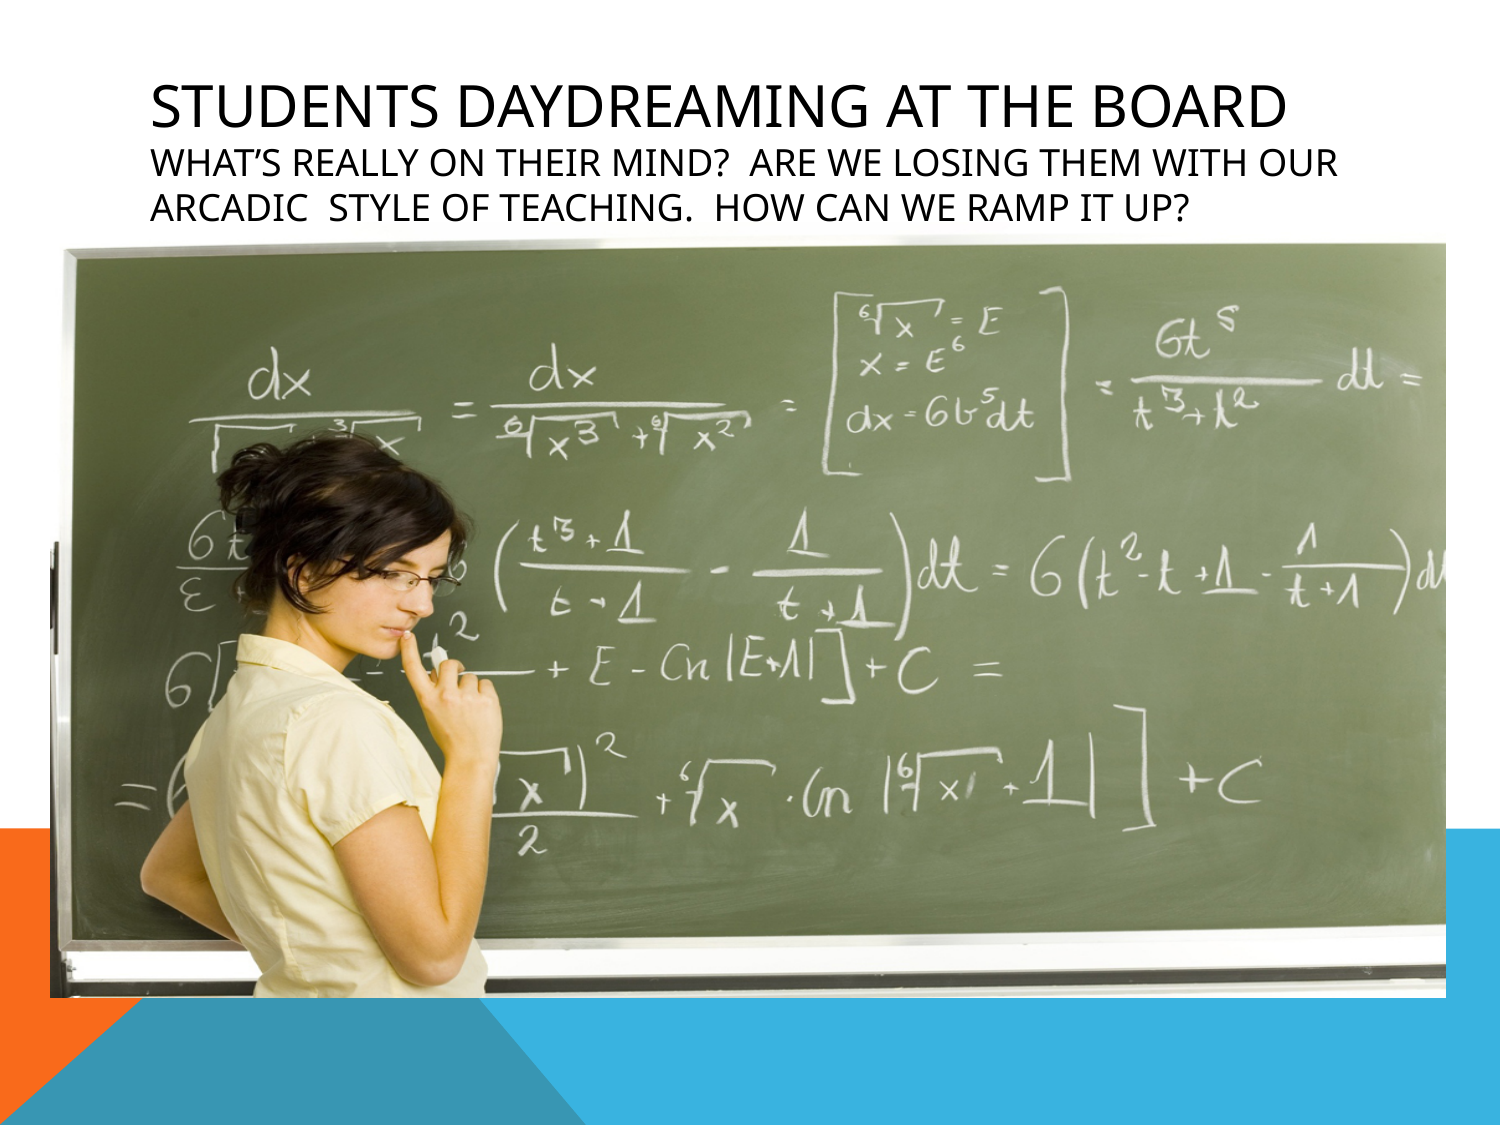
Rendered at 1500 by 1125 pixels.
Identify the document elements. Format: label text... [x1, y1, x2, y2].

title Students daydreaming at the board What’s really on their mind? ARE WE LOSING THEM WITH OUR ARCADIC STYLE OF TEACHING. HOW CAN WE RAMP IT UP? [135, 60, 1369, 221]
picture [49, 222, 1446, 998]
